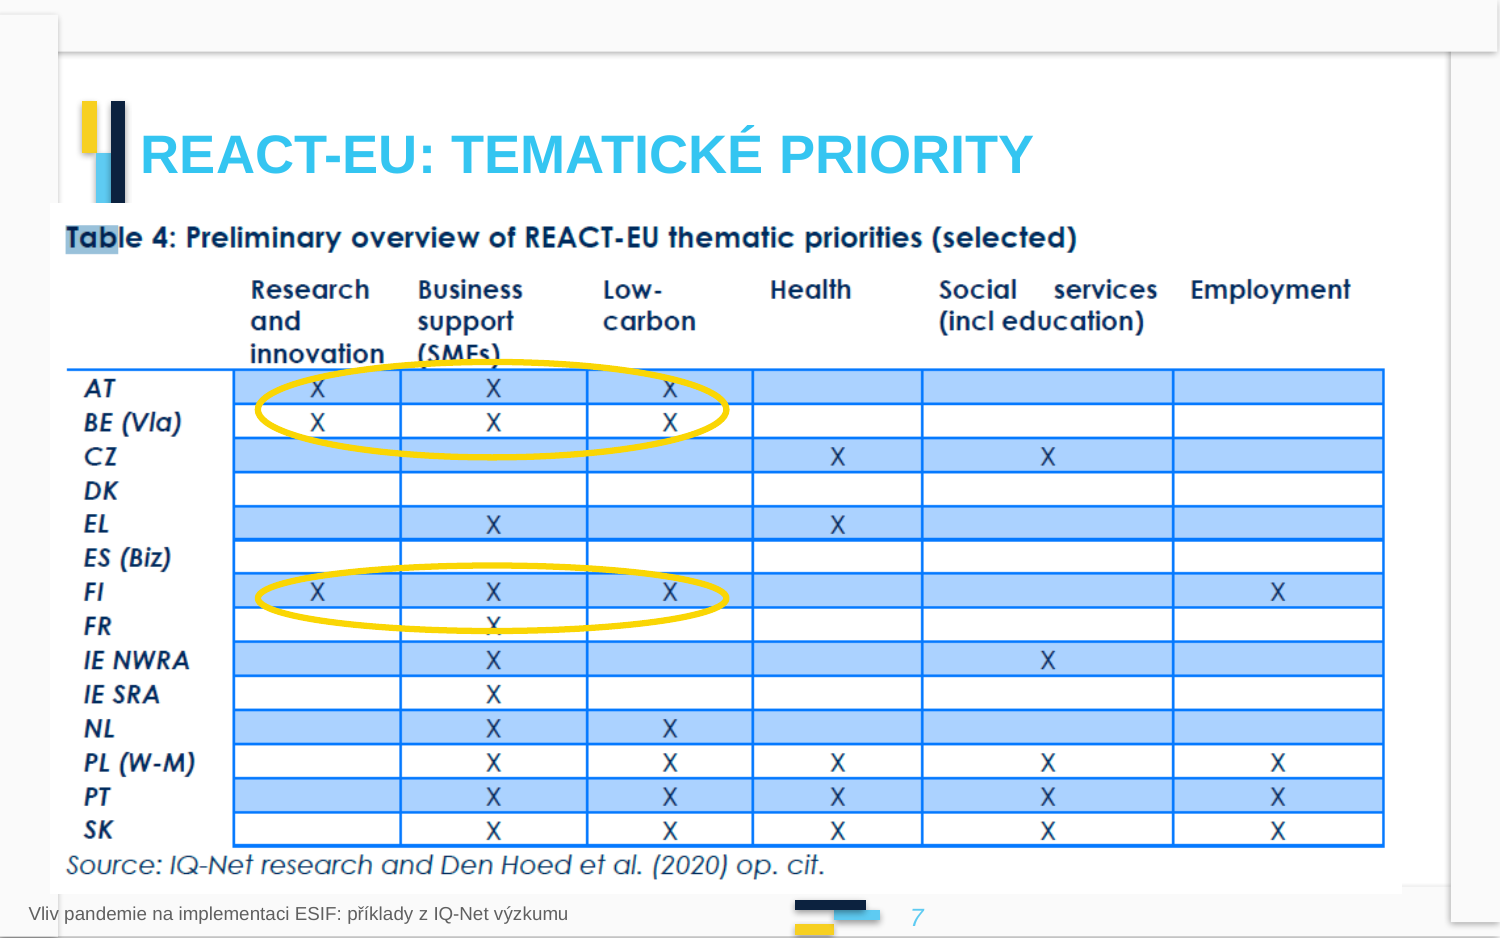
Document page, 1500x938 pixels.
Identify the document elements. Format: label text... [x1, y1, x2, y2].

text_box Vliv pandemie na implementaci ESIF: příklady z IQ-Net výzkumu [13, 893, 640, 933]
picture [50, 202, 1403, 895]
list REACT-EU: TEMATICKÉ PRIORITY [116, 79, 1186, 201]
slide_number 7 [841, 903, 939, 938]
